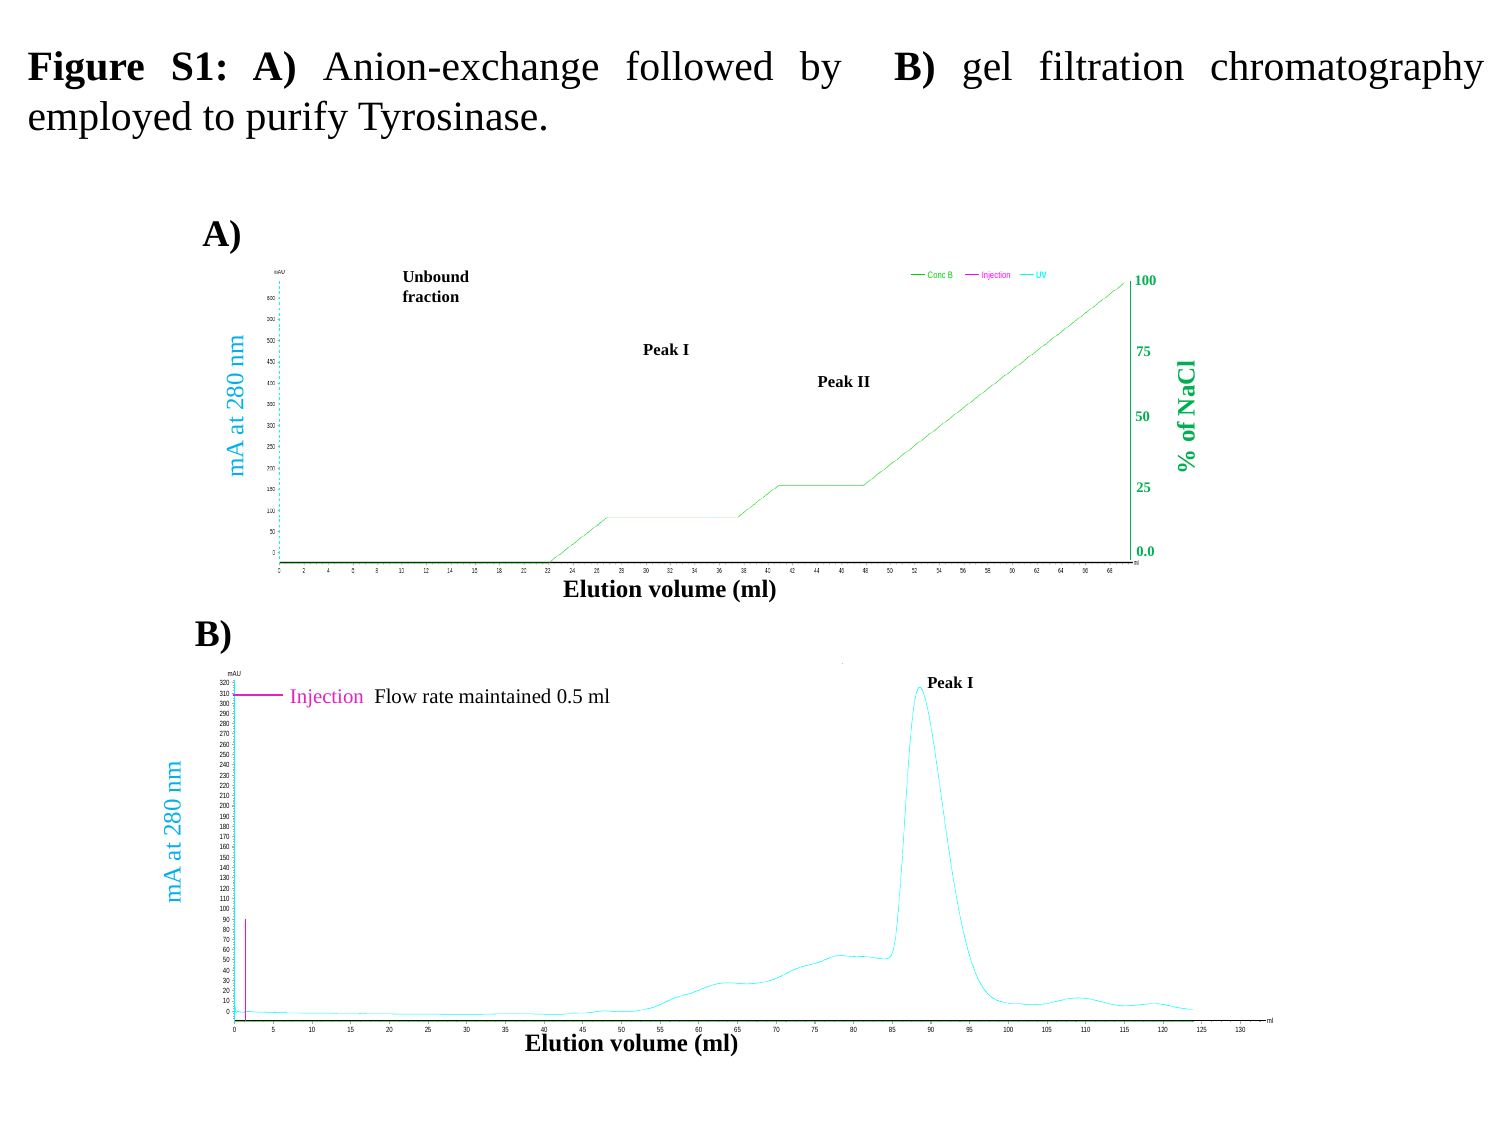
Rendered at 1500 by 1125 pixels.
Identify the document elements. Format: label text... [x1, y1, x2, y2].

text_box A) [187, 201, 281, 262]
text_box Figure S1: A) Anion-exchange followed by B) gel filtration chromatography employed to purify Tyrosinase. [12, 31, 1500, 213]
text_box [210, 224, 1238, 614]
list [205, 662, 1295, 1037]
text_box Elution volume (ml) [472, 1044, 981, 1065]
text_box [147, 662, 1037, 919]
text_box B) [179, 601, 251, 660]
